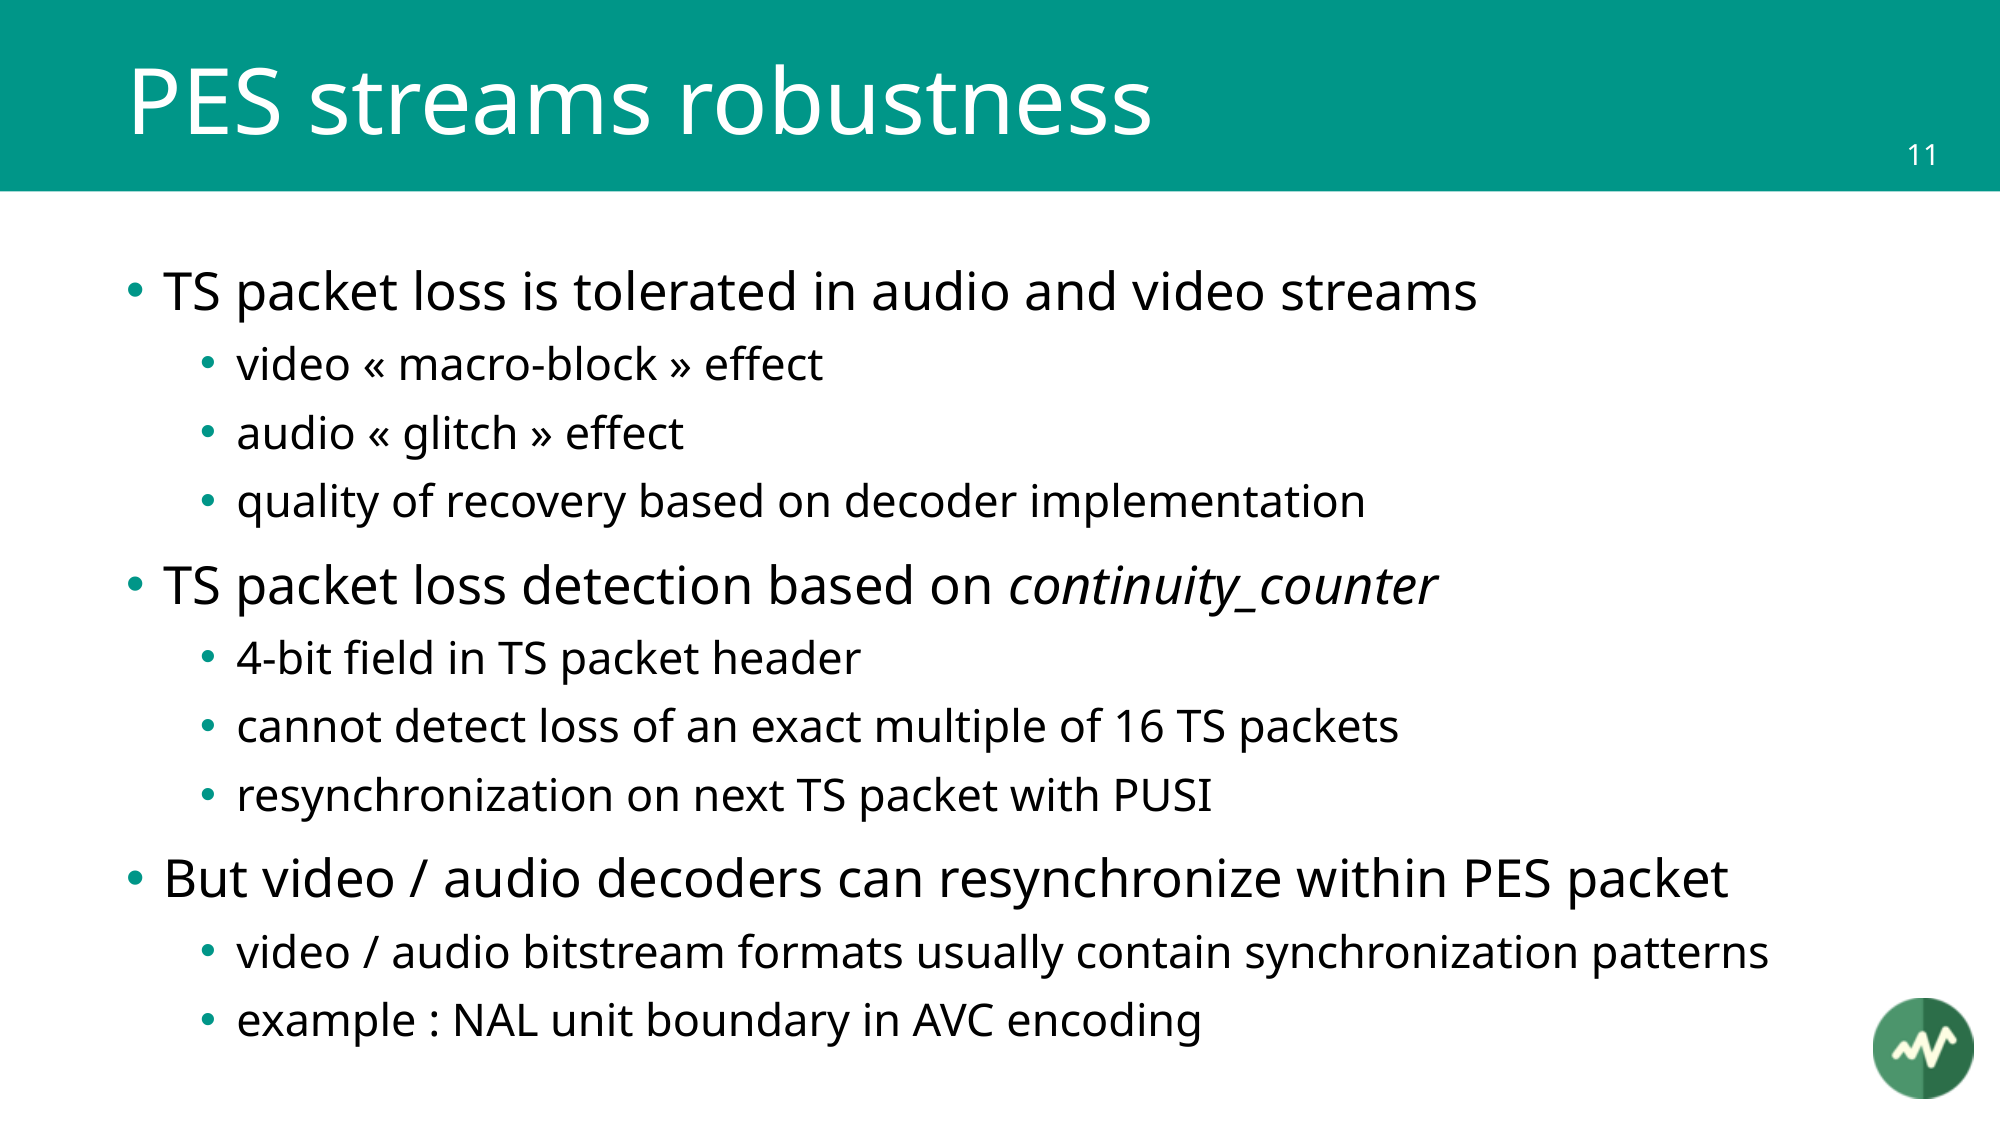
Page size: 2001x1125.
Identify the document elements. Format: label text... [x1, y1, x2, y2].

picture [1873, 998, 1974, 1099]
title PES streams robustness [111, 39, 1812, 171]
list TS packet loss is tolerated in audio and video streams video « macro-block » effect audio « glitch » effect quality of recovery based on decoder implementation TS packet loss detection based on continuity_counter 4-bit field in TS packet header cannot detect loss of an exact multiple of 16 TS packets resynchronization on next TS packet with PUSI But video / audio decoders can resynchronize within PES packet video / audio bitstream formats usually contain synchronization patterns example : NAL unit boundary in AVC encoding [111, 244, 1812, 1071]
